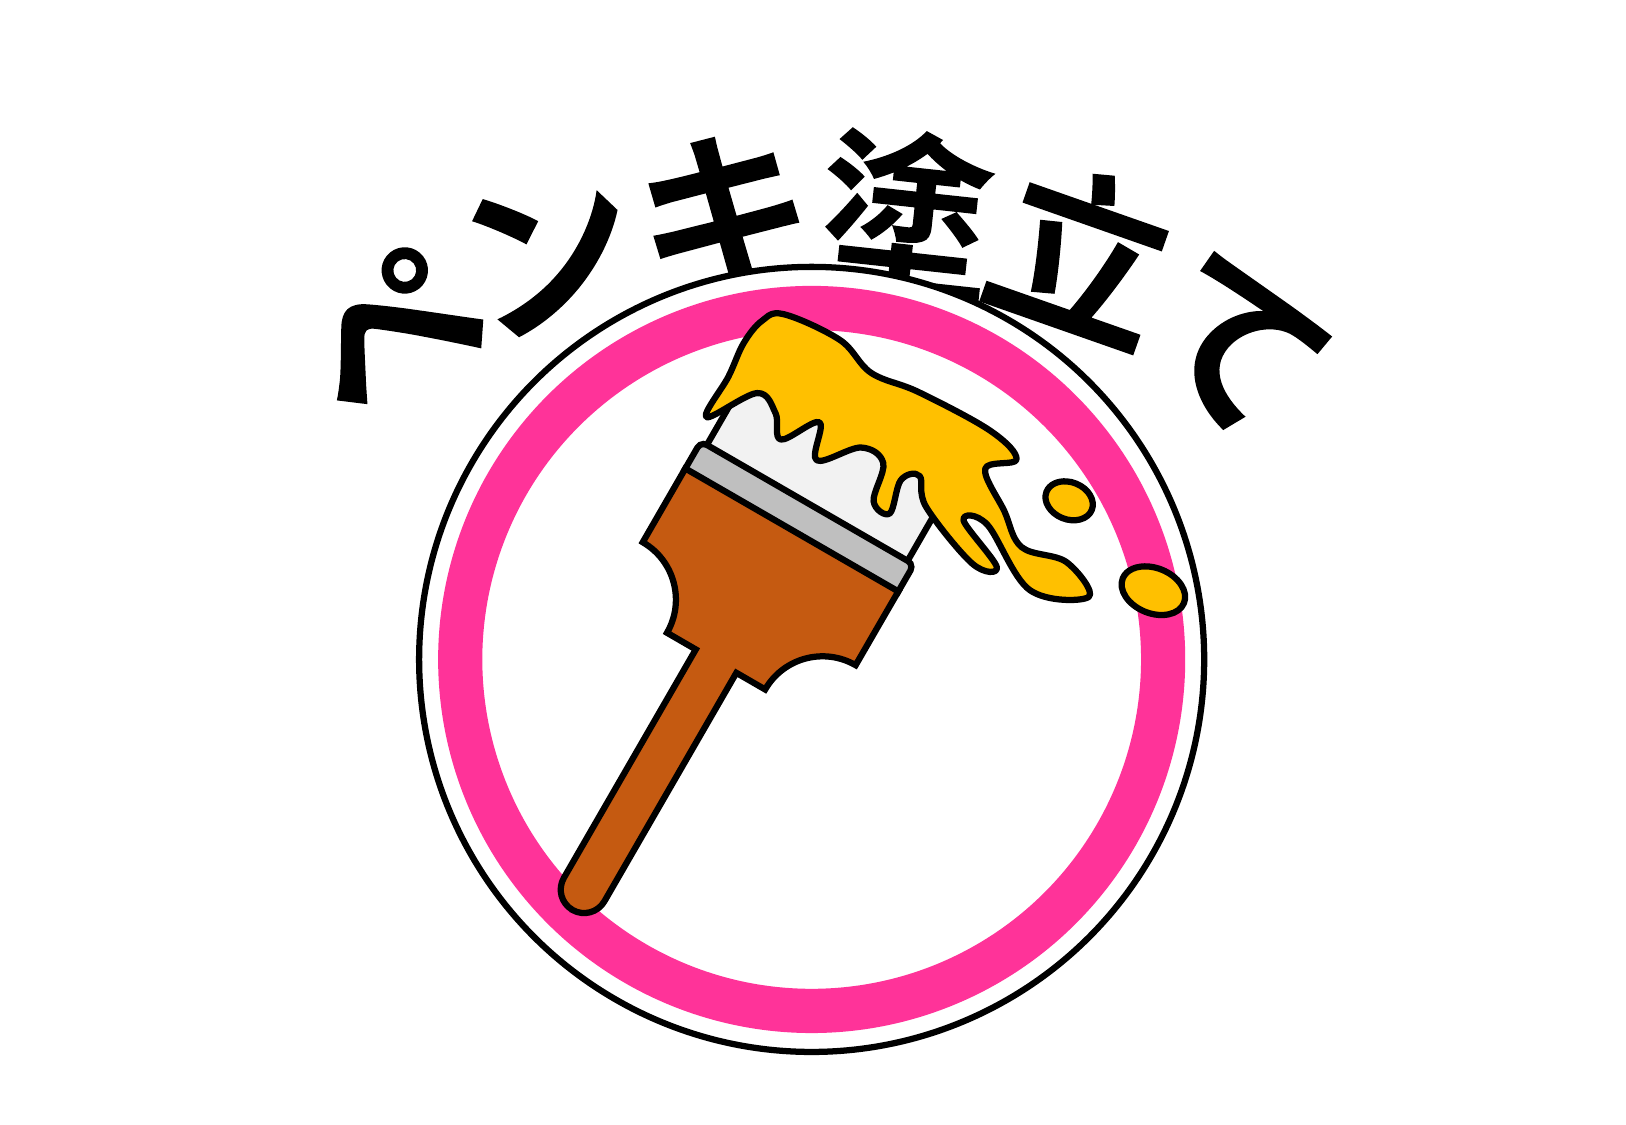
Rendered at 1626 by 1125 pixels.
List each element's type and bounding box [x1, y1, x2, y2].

text_box [285, 203, 1331, 1052]
